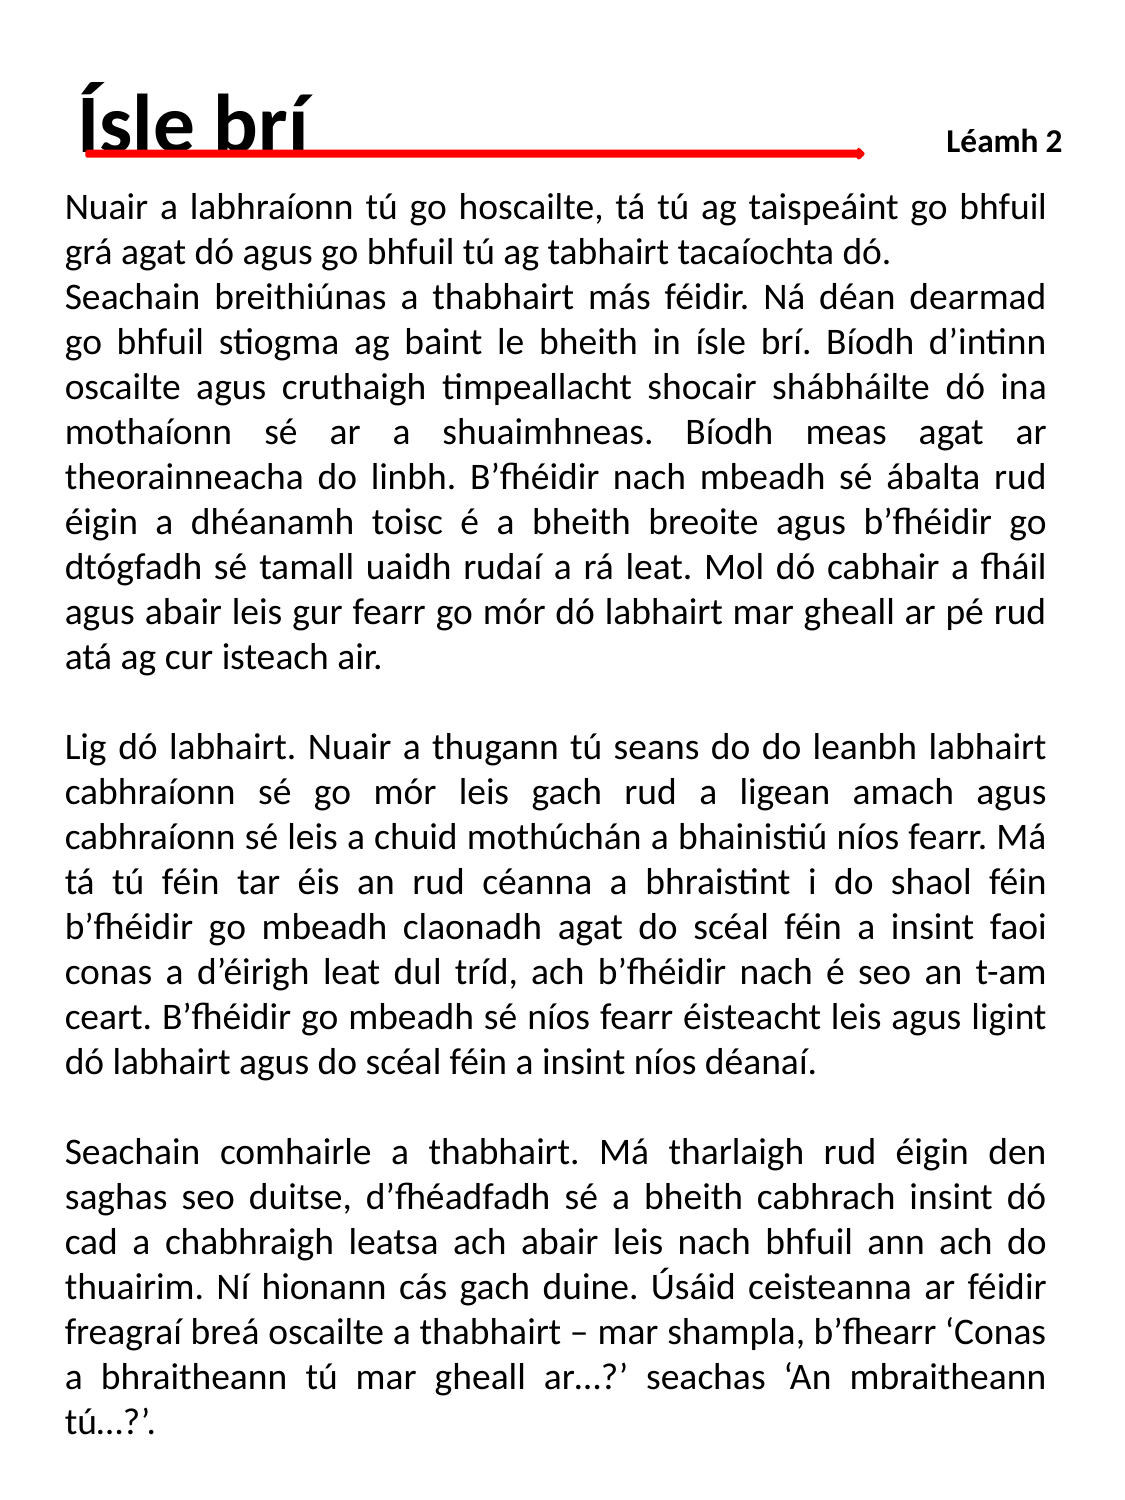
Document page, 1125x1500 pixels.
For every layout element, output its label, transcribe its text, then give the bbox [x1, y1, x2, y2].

text_box Nuair a labhraíonn tú go hoscailte, tá tú ag taispeáint go bhfuil grá agat dó agus go bhfuil tú ag tabhairt tacaíochta dó. Seachain breithiúnas a thabhairt más féidir. Ná déan dearmad go bhfuil stiogma ag baint le bheith in ísle brí. Bíodh d’intinn oscailte agus cruthaigh timpeallacht shocair shábháilte dó ina mothaíonn sé ar a shuaimhneas. Bíodh meas agat ar theorainneacha do linbh. B’fhéidir nach mbeadh sé ábalta rud éigin a dhéanamh toisc é a bheith breoite agus b’fhéidir go dtógfadh sé tamall uaidh rudaí a rá leat. Mol dó cabhair a fháil agus abair leis gur fearr go mór dó labhairt mar gheall ar pé rud atá ag cur isteach air. Lig dó labhairt. Nuair a thugann tú seans do do leanbh labhairt cabhraíonn sé go mór leis gach rud a ligean amach agus cabhraíonn sé leis a chuid mothúchán a bhainistiú níos fearr. Má tá tú féin tar éis an rud céanna a bhraistint i do shaol féin b’fhéidir go mbeadh claonadh agat do scéal féin a insint faoi conas a d’éirigh leat dul tríd, ach b’fhéidir nach é seo an t-am ceart. B’fhéidir go mbeadh sé níos fearr éisteacht leis agus ligint dó labhairt agus do scéal féin a insint níos déanaí. Seachain comhairle a thabhairt. Má tharlaigh rud éigin den saghas seo duitse, d’fhéadfadh sé a bheith cabhrach insint dó cad a chabhraigh leatsa ach abair leis nach bhfuil ann ach do thuairim. Ní hionann cás gach duine. Úsáid ceisteanna ar féidir freagraí breá oscailte a thabhairt – mar shampla, b’fhearr ‘Conas a bhraitheann tú mar gheall ar…?’ seachas ‘An mbraitheann tú…?’. [50, 174, 1063, 1500]
text_box [85, 148, 865, 160]
title Ísle brí Léamh 2 [62, 24, 1088, 213]
